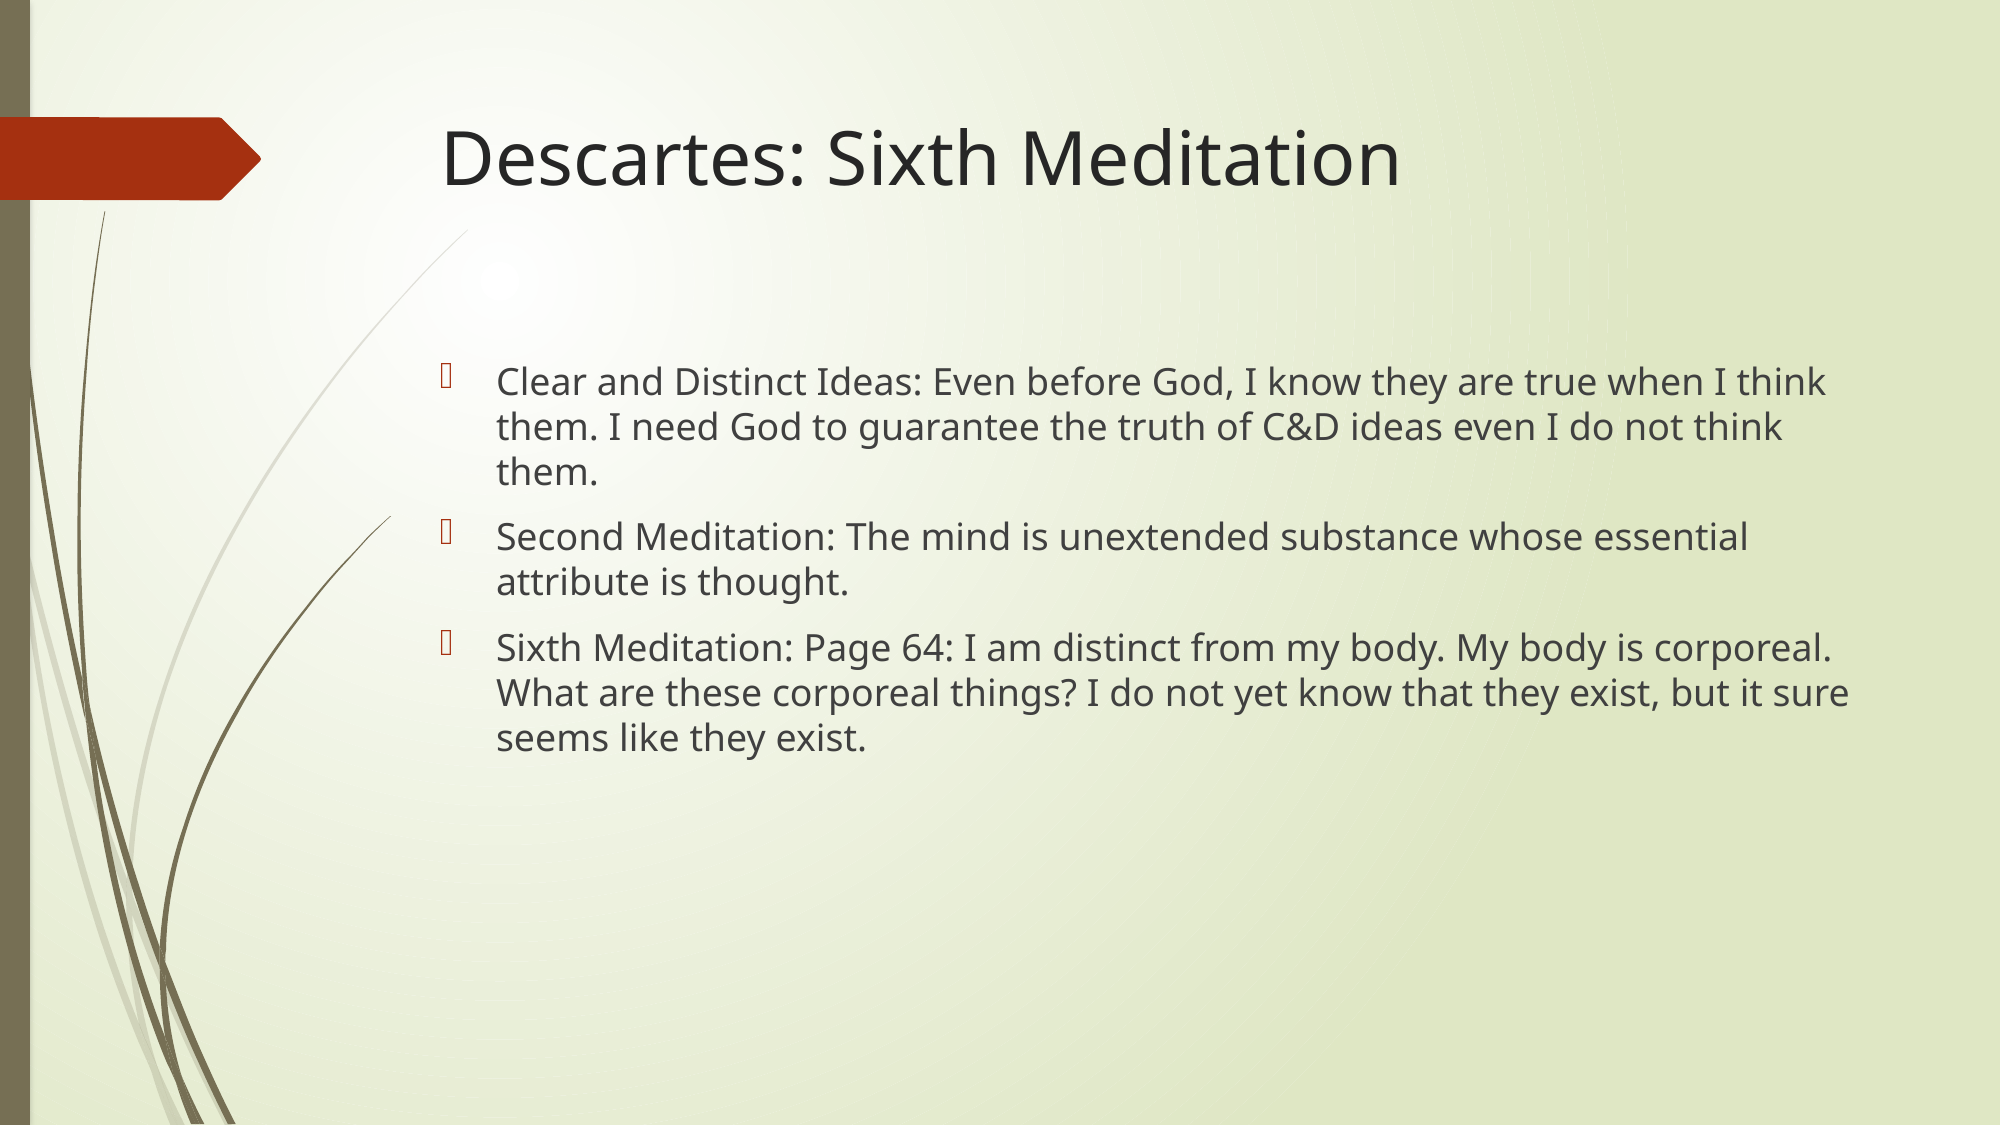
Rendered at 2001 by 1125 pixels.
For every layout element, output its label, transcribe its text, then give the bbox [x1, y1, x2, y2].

title Descartes: Sixth Meditation [425, 102, 1888, 313]
list Clear and Distinct Ideas: Even before God, I know they are true when I think them. I need God to guarantee the truth of C&D ideas even I do not think them. Second Meditation: The mind is unextended substance whose essential attribute is thought. Sixth Meditation: Page 64: I am distinct from my body. My body is corporeal. What are these corporeal things? I do not yet know that they exist, but it sure seems like they exist. [424, 350, 1888, 970]
